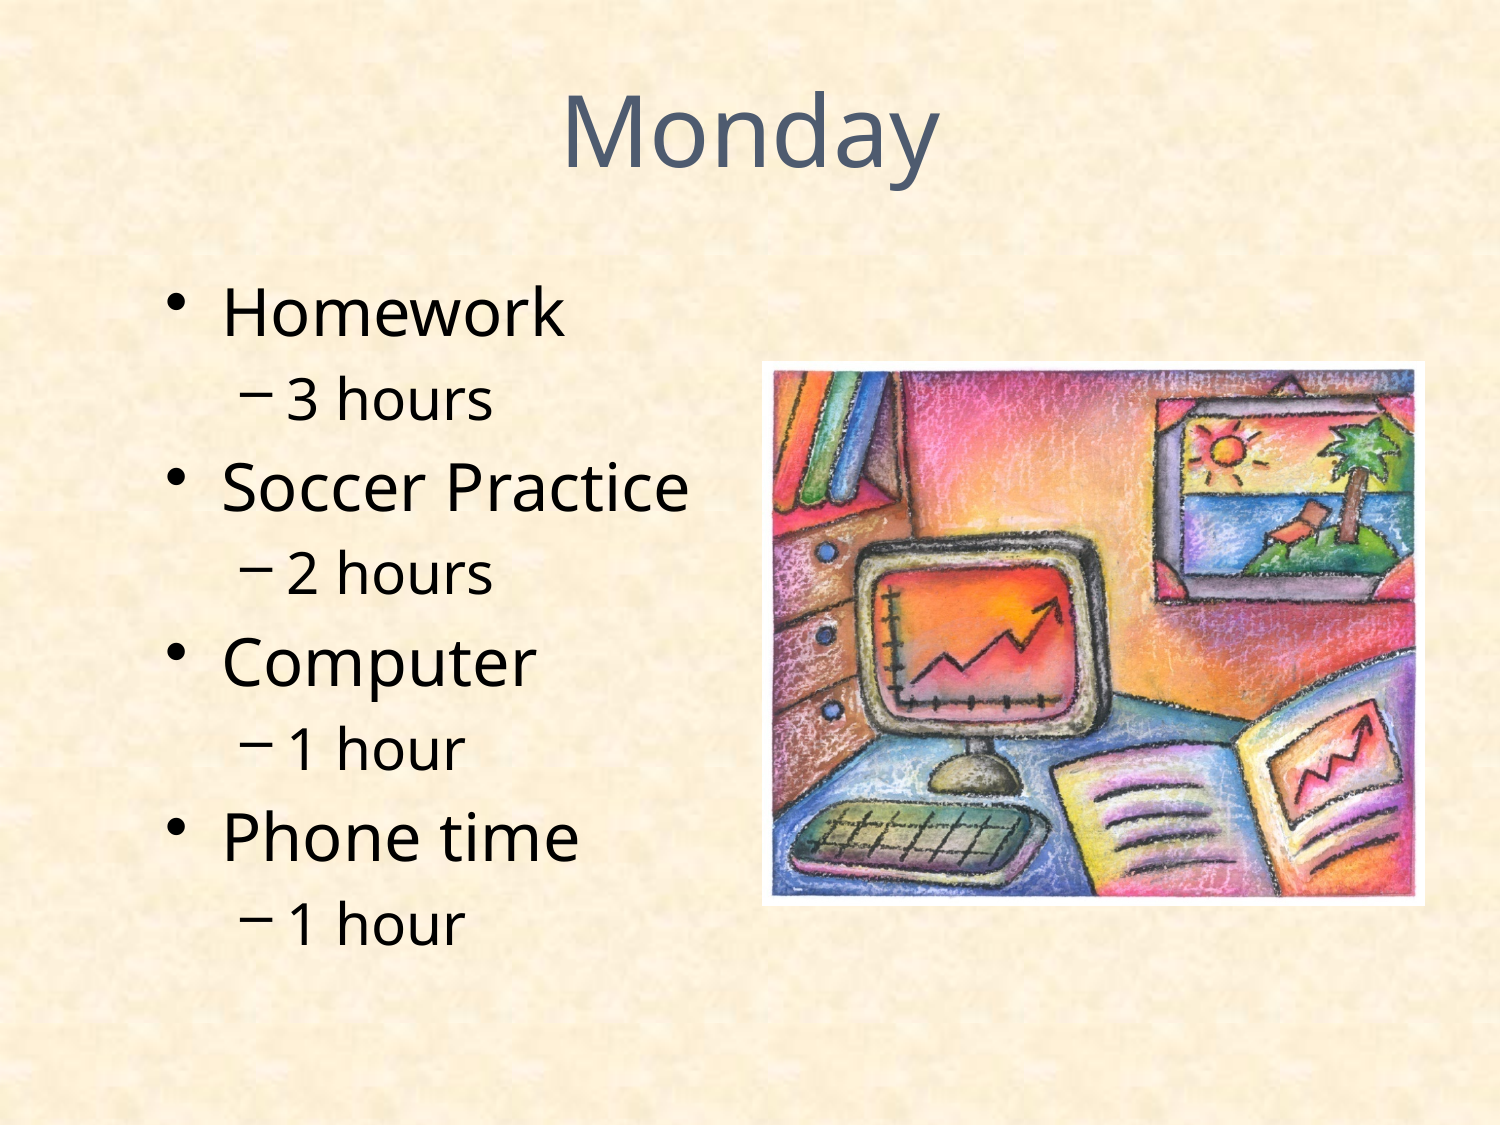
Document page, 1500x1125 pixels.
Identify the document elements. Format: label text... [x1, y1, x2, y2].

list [762, 361, 1425, 906]
picture [0, 0, 1500, 1125]
list Homework 3 hours Soccer Practice 2 hours Computer 1 hour Phone time 1 hour [149, 262, 738, 1013]
title Monday [149, 49, 1351, 206]
